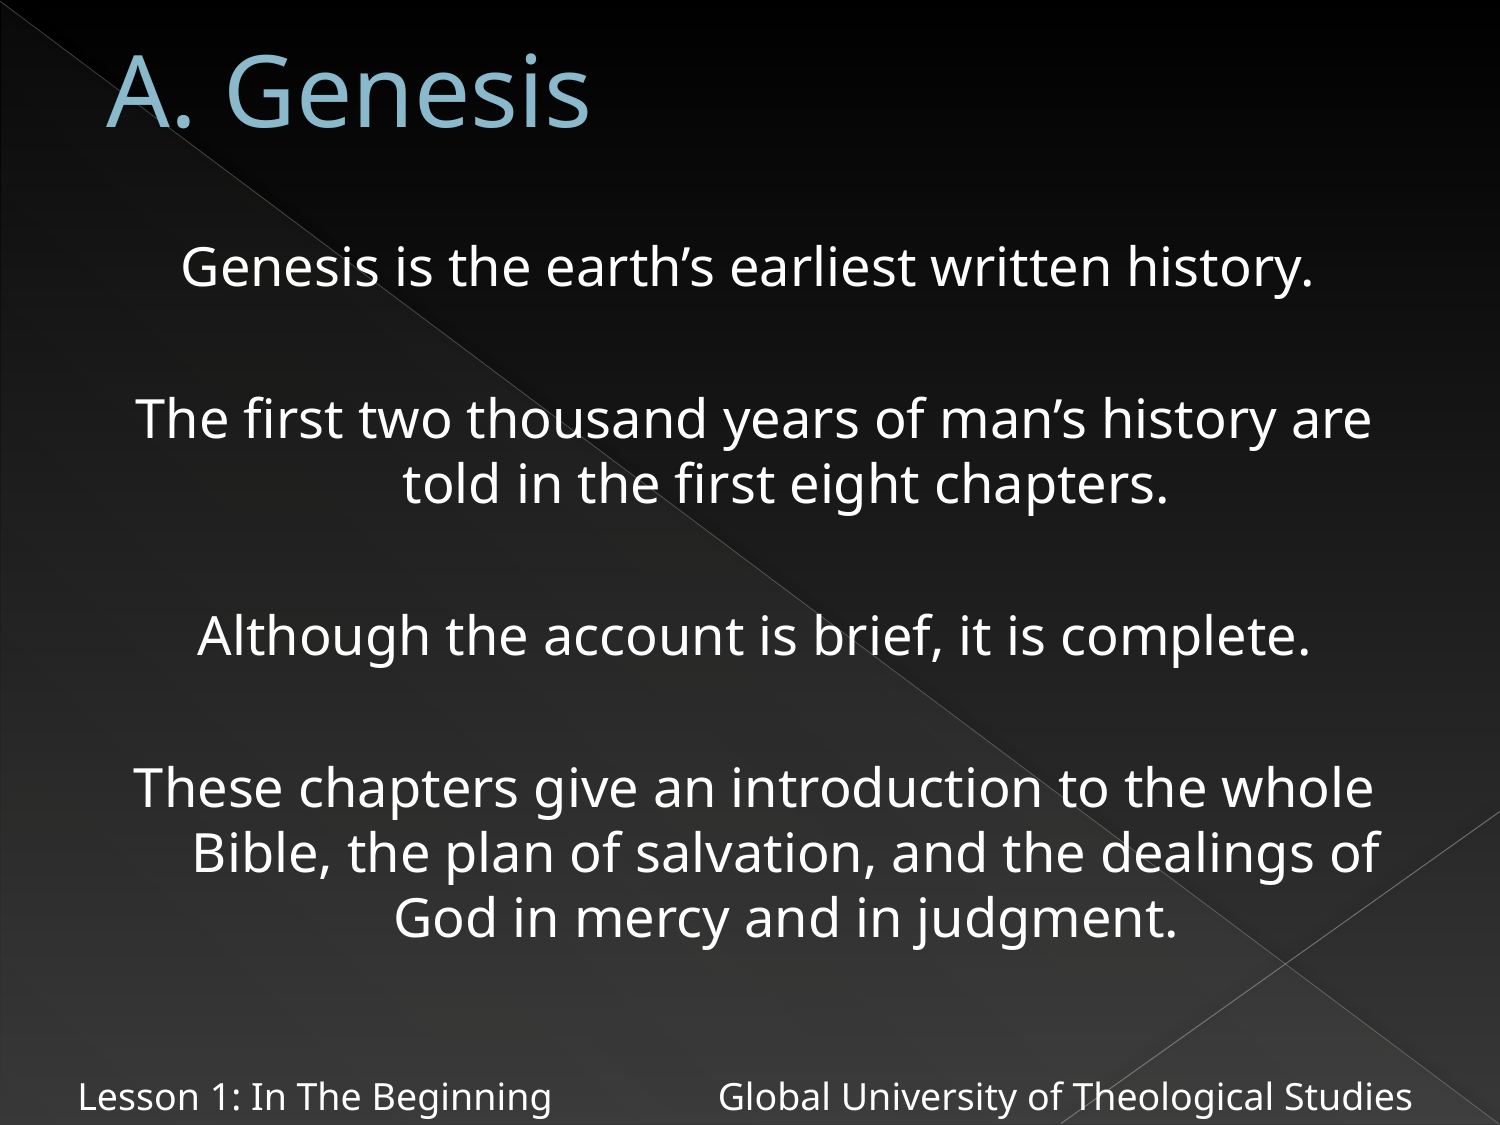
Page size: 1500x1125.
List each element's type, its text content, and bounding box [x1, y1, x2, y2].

title A. Genesis [12, 24, 1363, 150]
footer Lesson 1: In The Beginning Global University of Theological Studies [62, 1075, 1463, 1125]
list Genesis is the earth’s earliest written history. The first two thousand years of man’s history are told in the first eight chapters. Although the account is brief, it is complete. These chapters give an introduction to the whole Bible, the plan of salvation, and the dealings of God in mercy and in judgment. [75, 224, 1425, 1075]
